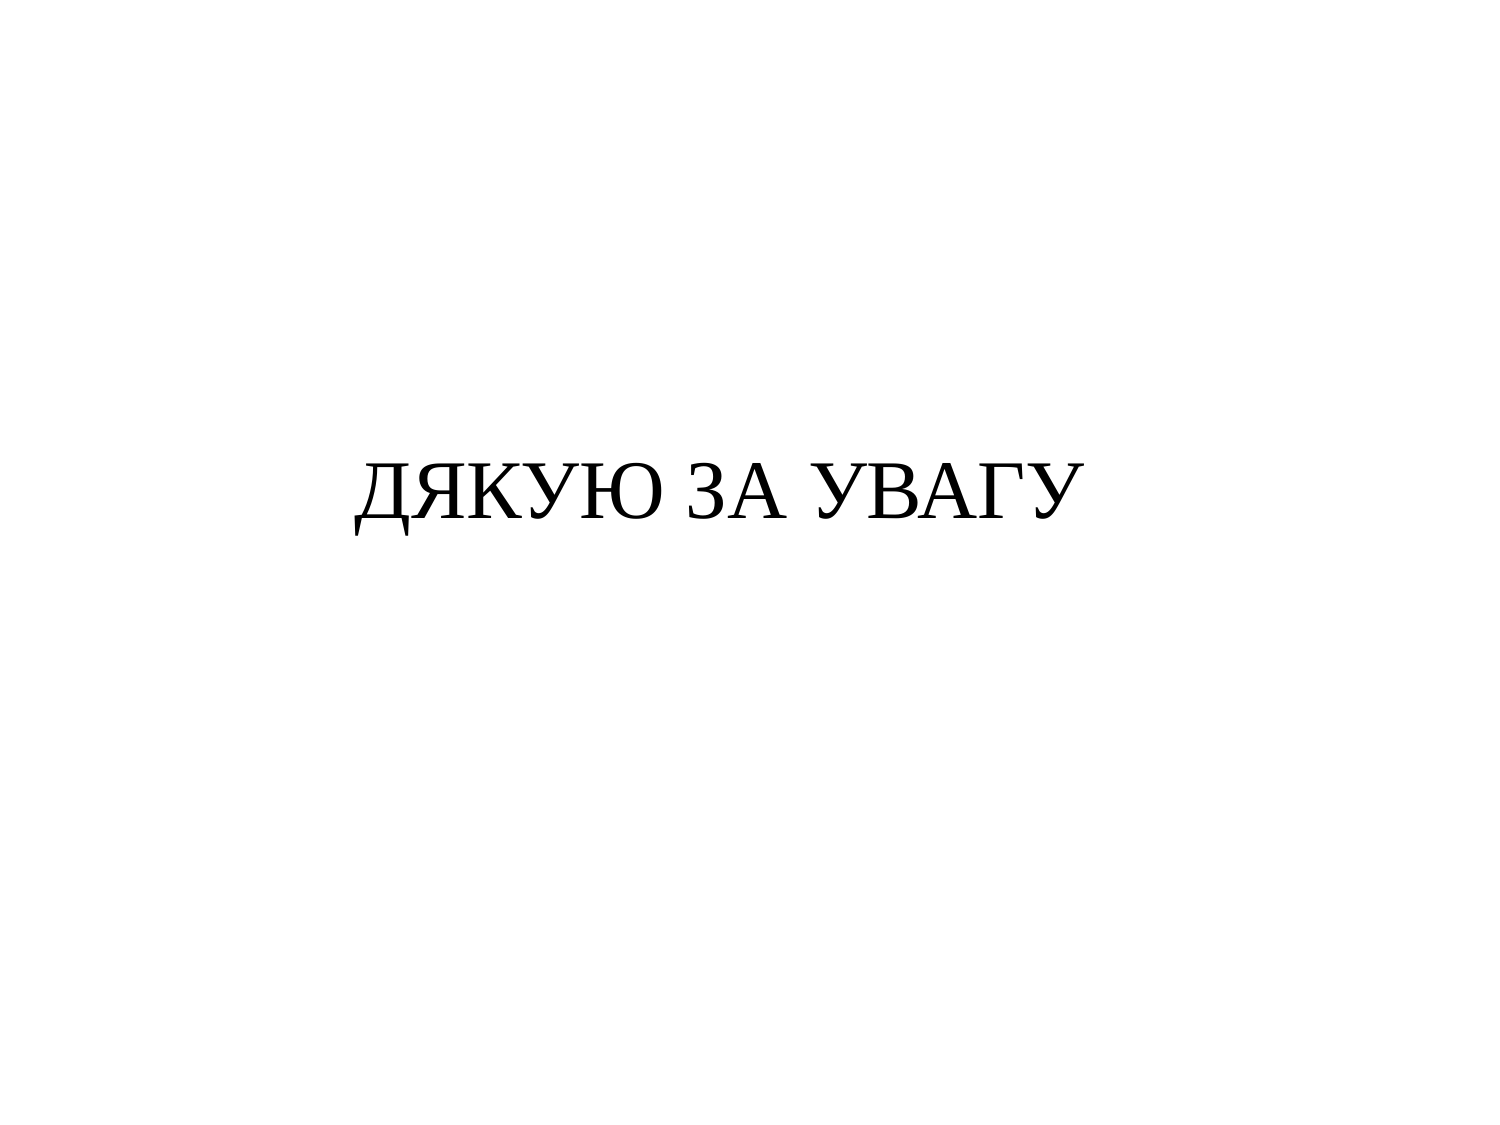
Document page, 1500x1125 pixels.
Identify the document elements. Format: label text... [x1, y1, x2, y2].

list ДЯКУЮ ЗА УВАГУ [75, 78, 1365, 1062]
